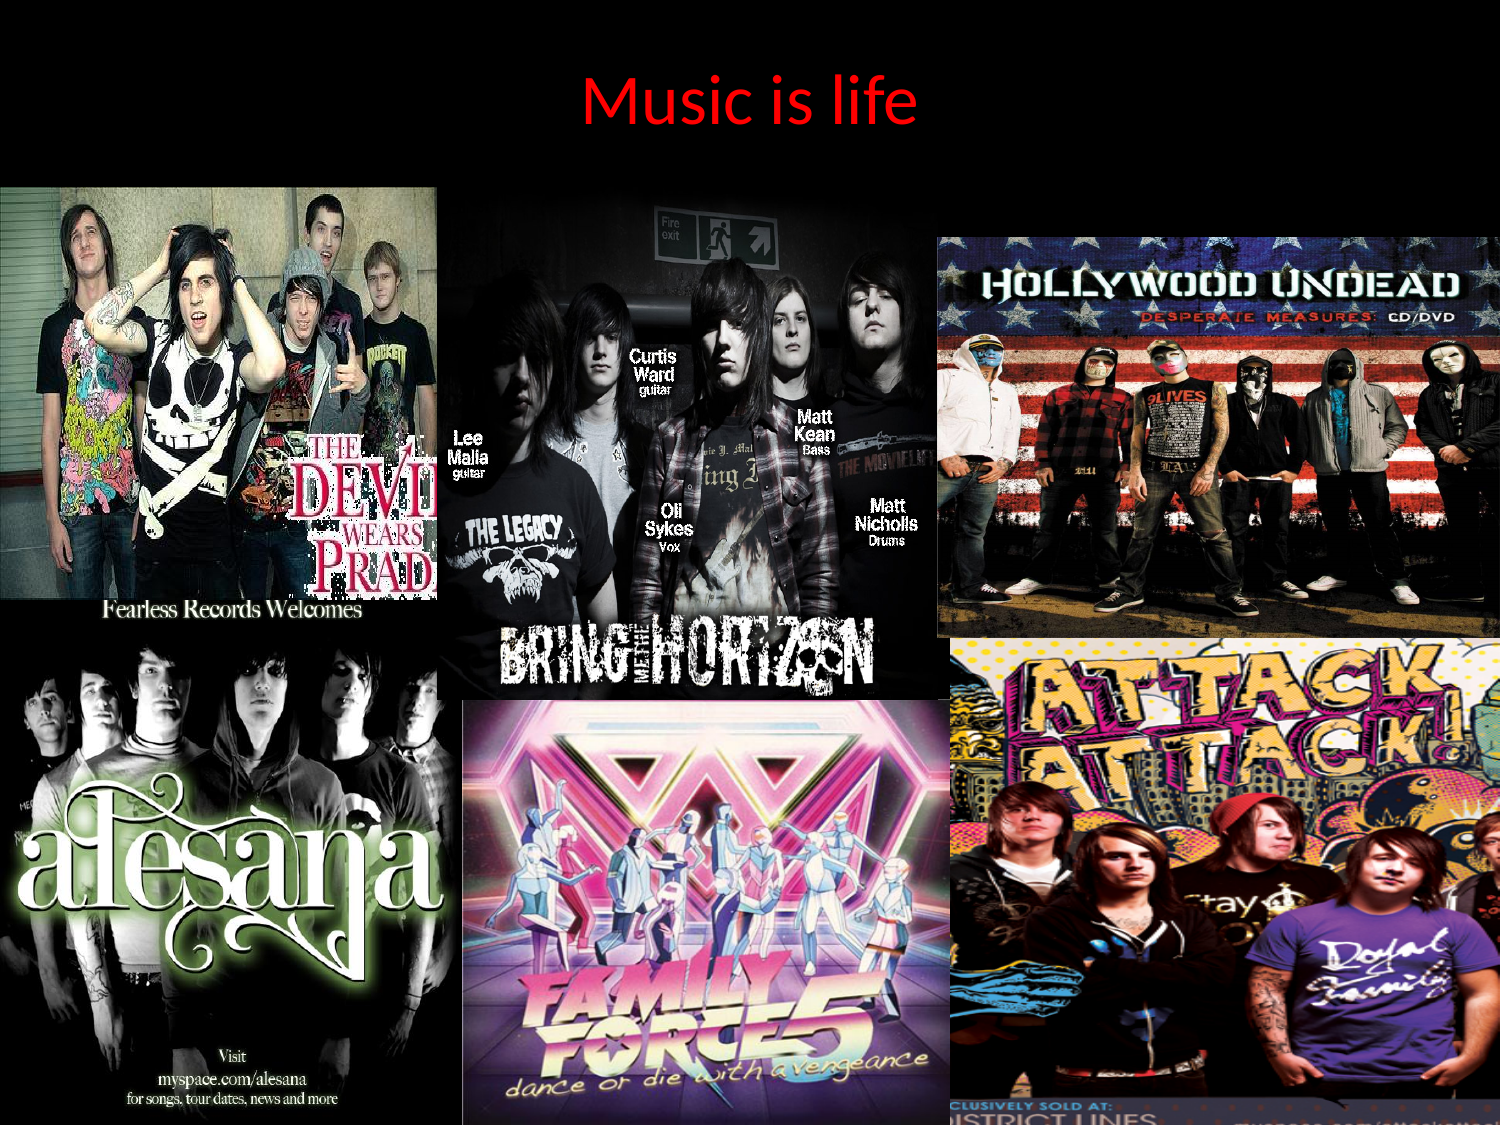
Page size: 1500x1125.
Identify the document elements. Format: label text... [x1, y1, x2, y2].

picture [0, 187, 1500, 1125]
title Music is life [75, 45, 1425, 233]
